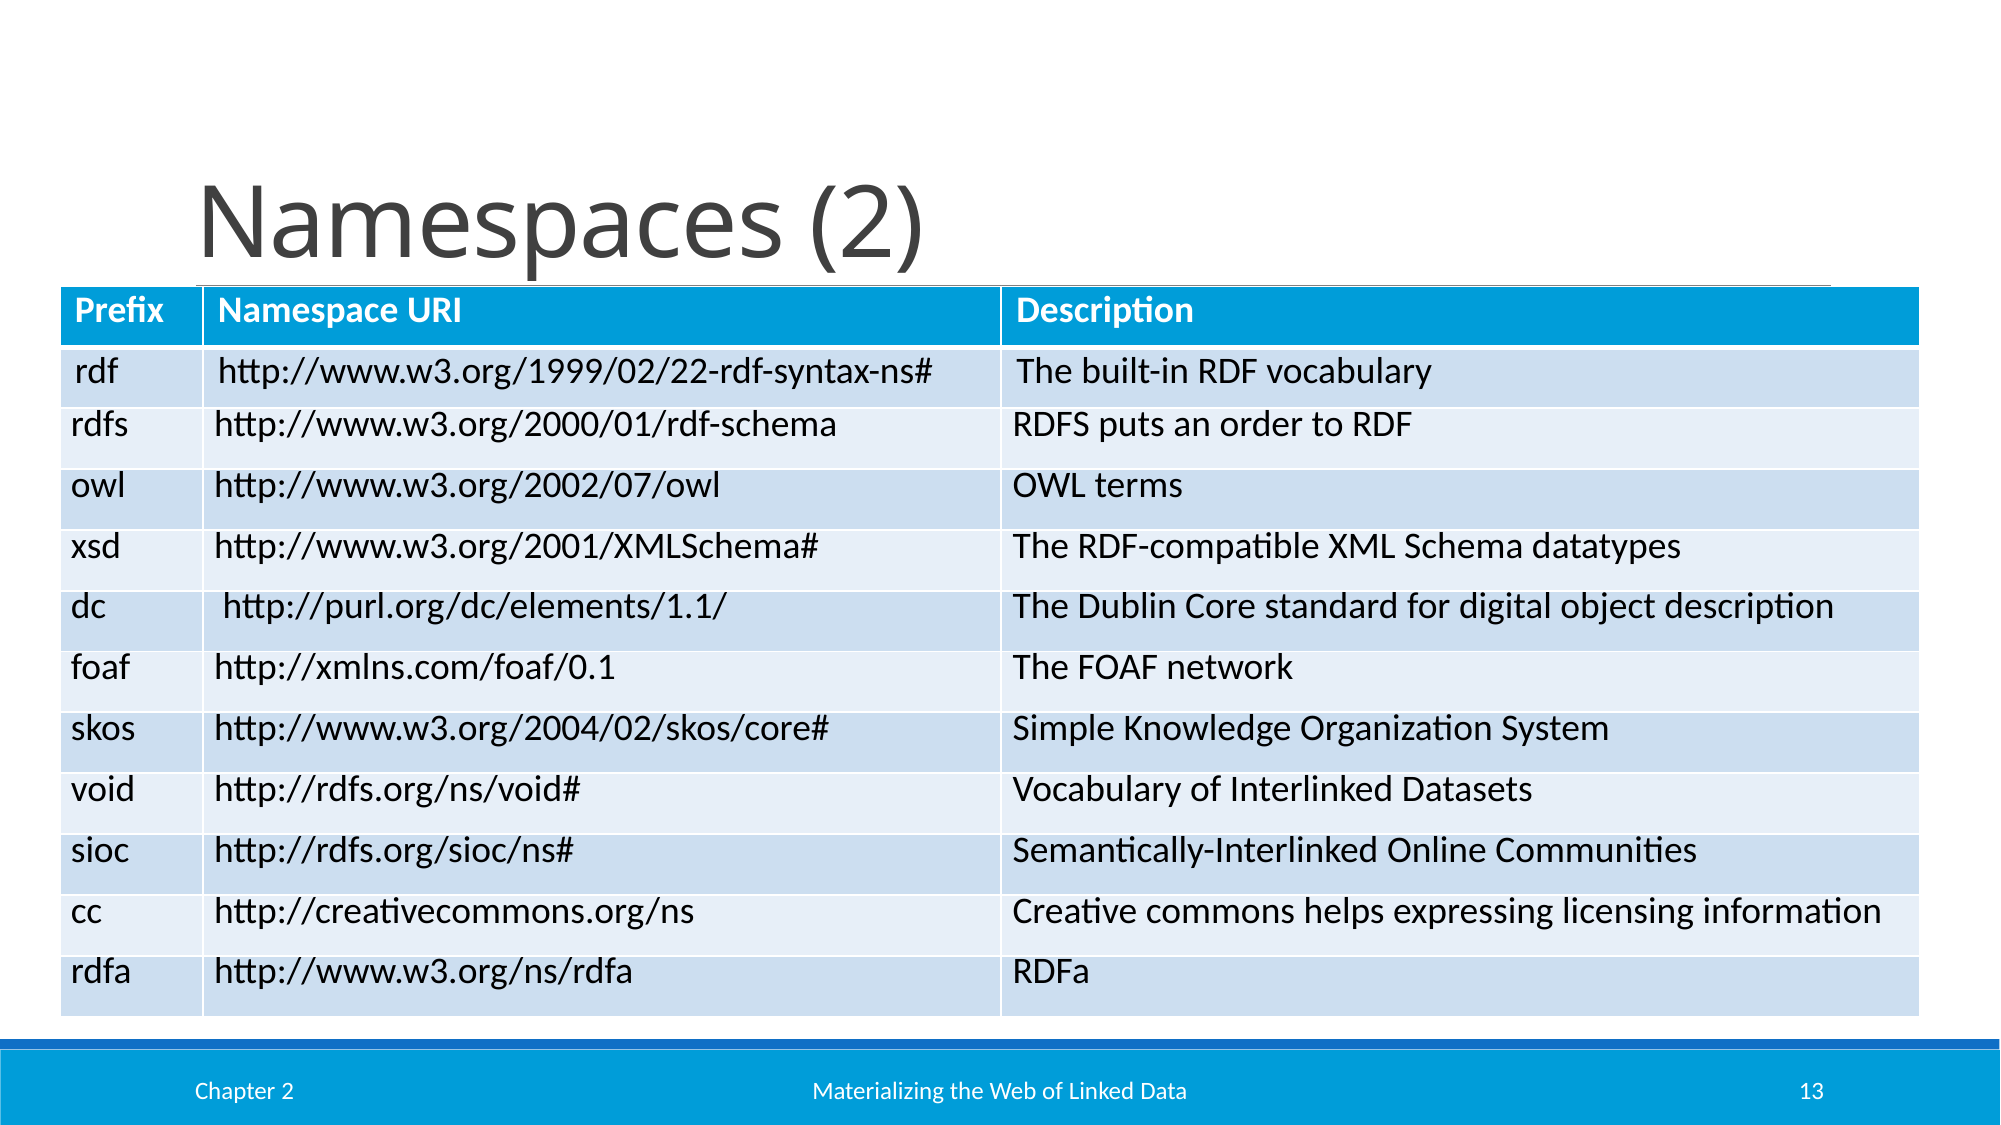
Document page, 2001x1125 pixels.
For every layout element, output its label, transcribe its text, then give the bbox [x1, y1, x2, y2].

table_cell http://www.w3.org/2001/XMLSchema# [204, 531, 1000, 590]
table_cell Simple Knowledge Organization System [1002, 713, 1919, 772]
table_cell OWL terms [1002, 470, 1919, 529]
table_cell Semantically-Interlinked Online Communities [1002, 835, 1919, 894]
table_cell The RDF-compatible XML Schema datatypes [1002, 531, 1919, 590]
table_cell http://xmlns.com/foaf/0.1 [204, 652, 1000, 711]
table_cell void [61, 774, 202, 833]
table_cell The built-in RDF vocabulary [1002, 350, 1919, 407]
table_cell http://www.w3.org/1999/02/22-rdf-syntax-ns# [204, 350, 1000, 407]
table_cell Vocabulary of Interlinked Datasets [1002, 774, 1919, 833]
table_header Namespace URI [204, 287, 1000, 345]
table_cell http://creativecommons.org/ns [204, 896, 1000, 955]
table_cell RDFa [1002, 957, 1919, 1016]
table_cell skos [61, 713, 202, 772]
slide_number Chapter 2 [180, 1059, 586, 1120]
table_cell http://purl.org/dc/elements/1.1/ [204, 592, 1000, 651]
table_header Prefix [61, 287, 202, 345]
table_cell RDFS puts an order to RDF [1002, 409, 1919, 468]
table_cell http://rdfs.org/sioc/ns# [204, 835, 1000, 894]
table_cell rdfa [61, 957, 202, 1016]
table_cell rdf [61, 350, 202, 407]
table_cell xsd [61, 531, 202, 590]
table_cell http://www.w3.org/2004/02/skos/core# [204, 713, 1000, 772]
table_cell http://rdfs.org/ns/void# [204, 774, 1000, 833]
table_cell The FOAF network [1002, 652, 1919, 711]
table_cell The Dublin Core standard for digital object description [1002, 592, 1919, 651]
table_cell foaf [61, 652, 202, 711]
slide_number 13 [1624, 1059, 1840, 1120]
table_cell dc [61, 592, 202, 651]
table_cell owl [61, 470, 202, 529]
table_header Description [1002, 287, 1919, 345]
footer Materializing the Web of Linked Data [604, 1059, 1396, 1120]
table_cell http://www.w3.org/ns/rdfa [204, 957, 1000, 1016]
table_cell http://www.w3.org/2002/07/owl [204, 470, 1000, 529]
table_cell rdfs [61, 409, 202, 468]
table_cell Creative commons helps expressing licensing information [1002, 896, 1919, 955]
title Namespaces (2) [180, 47, 1830, 285]
table_cell http://www.w3.org/2000/01/rdf-schema [204, 409, 1000, 468]
table_cell cc [61, 896, 202, 955]
table_cell sioc [61, 835, 202, 894]
